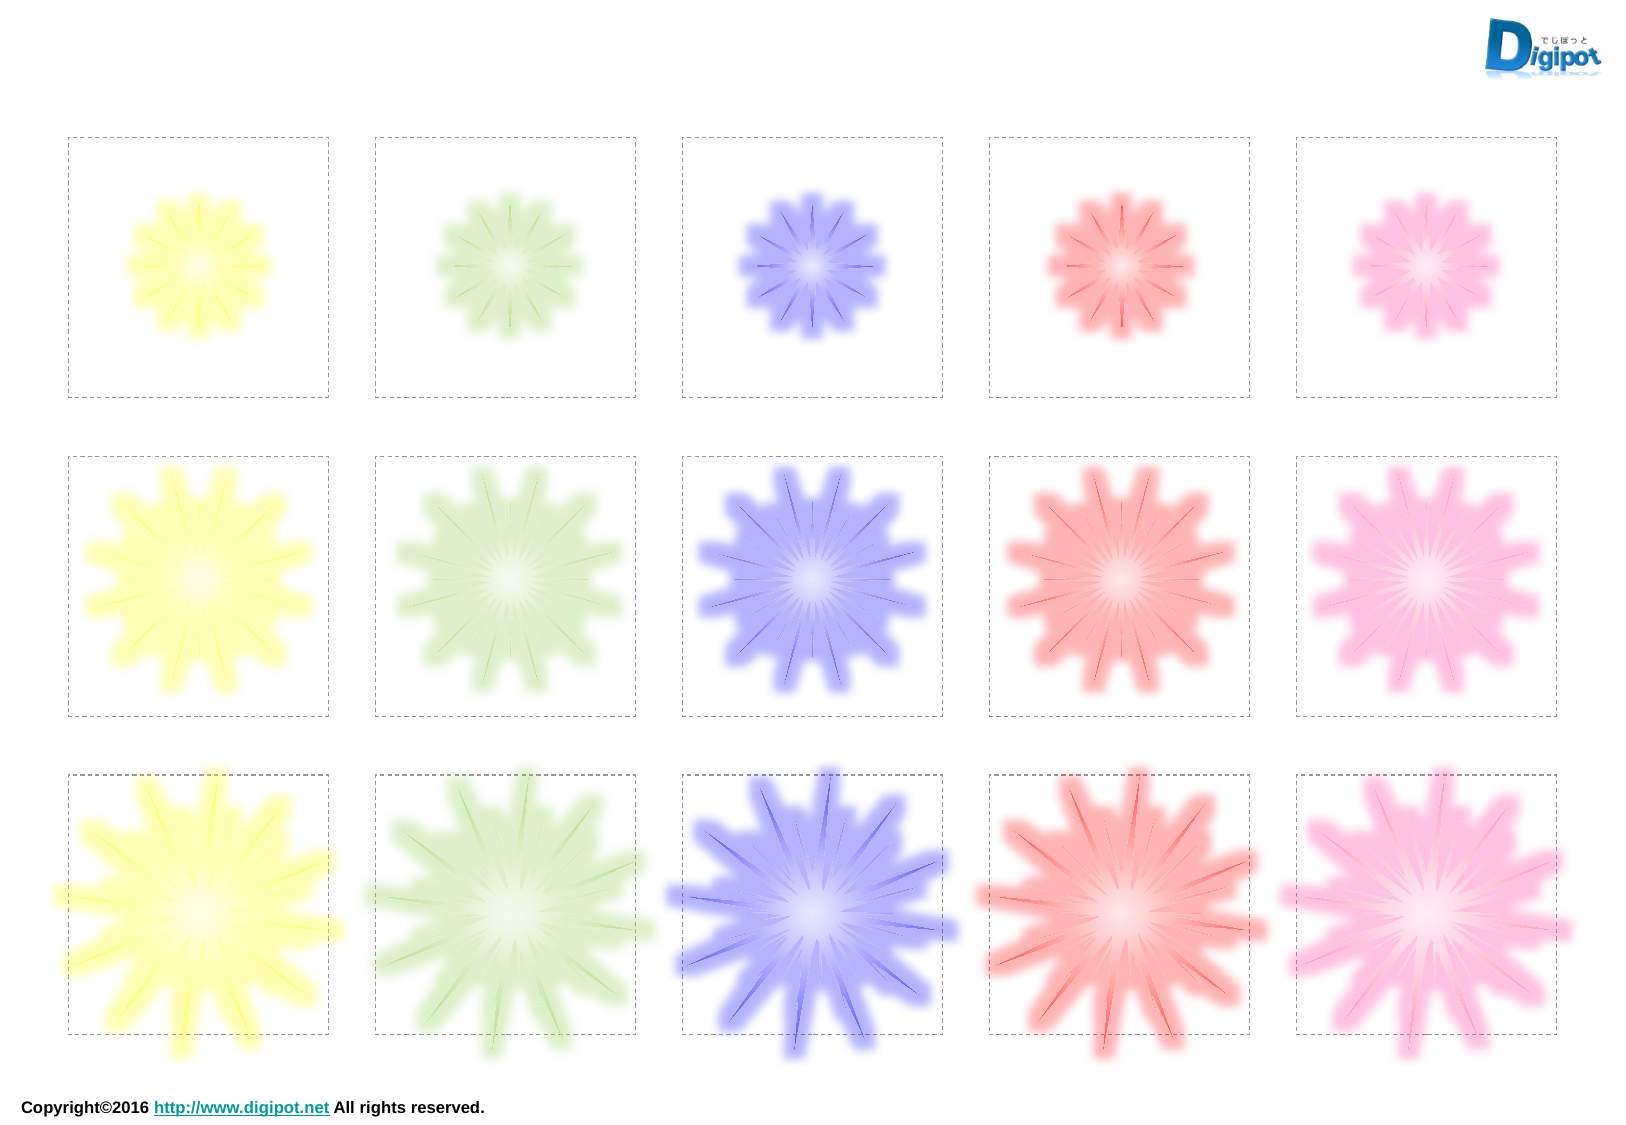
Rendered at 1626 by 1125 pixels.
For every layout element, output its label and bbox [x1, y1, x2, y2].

text_box [1360, 200, 1492, 332]
text_box [705, 473, 919, 686]
text_box [1055, 200, 1188, 332]
text_box [1319, 473, 1533, 686]
text_box [92, 473, 306, 686]
text_box [984, 776, 1258, 1050]
text_box [745, 200, 878, 332]
text_box [132, 200, 265, 332]
text_box [1014, 473, 1228, 686]
text_box [373, 776, 646, 1050]
picture [1485, 18, 1602, 82]
text_box [62, 776, 336, 1050]
text_box [443, 200, 576, 332]
text_box [403, 473, 617, 686]
text_box [675, 776, 949, 1050]
text_box [1289, 776, 1563, 1050]
